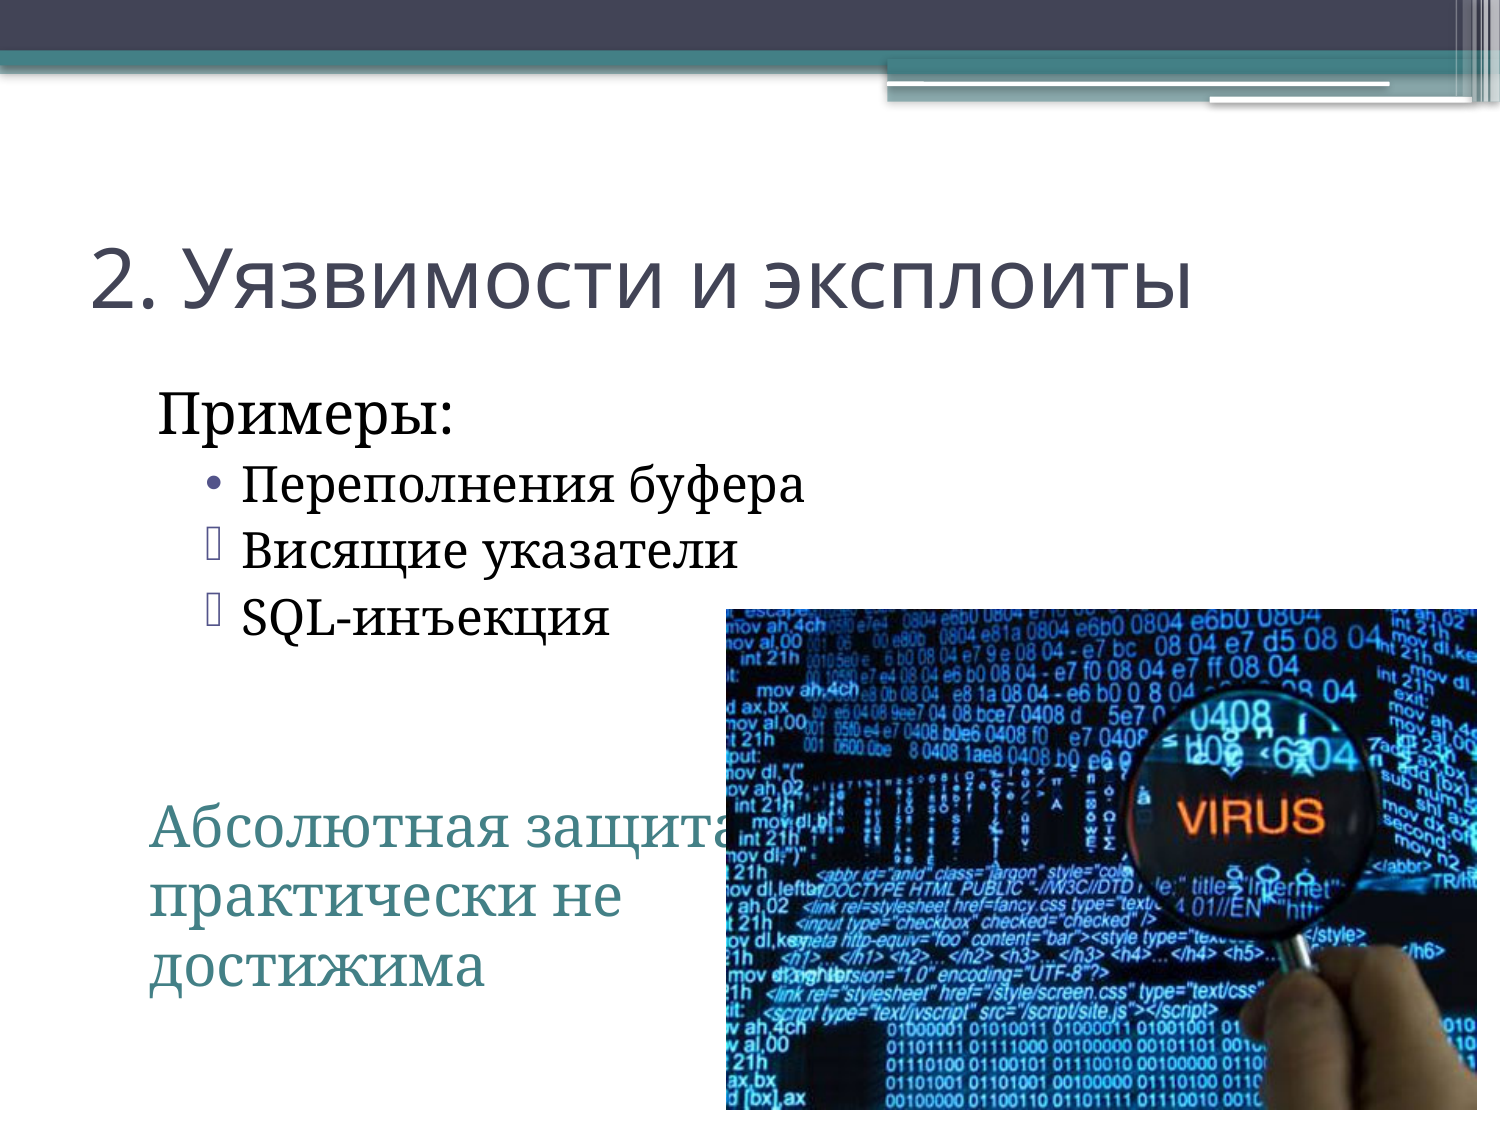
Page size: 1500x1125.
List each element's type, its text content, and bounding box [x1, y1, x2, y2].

picture [726, 609, 1477, 1110]
list Примеры: Переполнения буфера Висящие указатели SQL-инъекция Абсолютная защита практически не достижима [75, 368, 832, 1079]
title 2. Уязвимости и эксплоиты [75, 187, 1425, 363]
